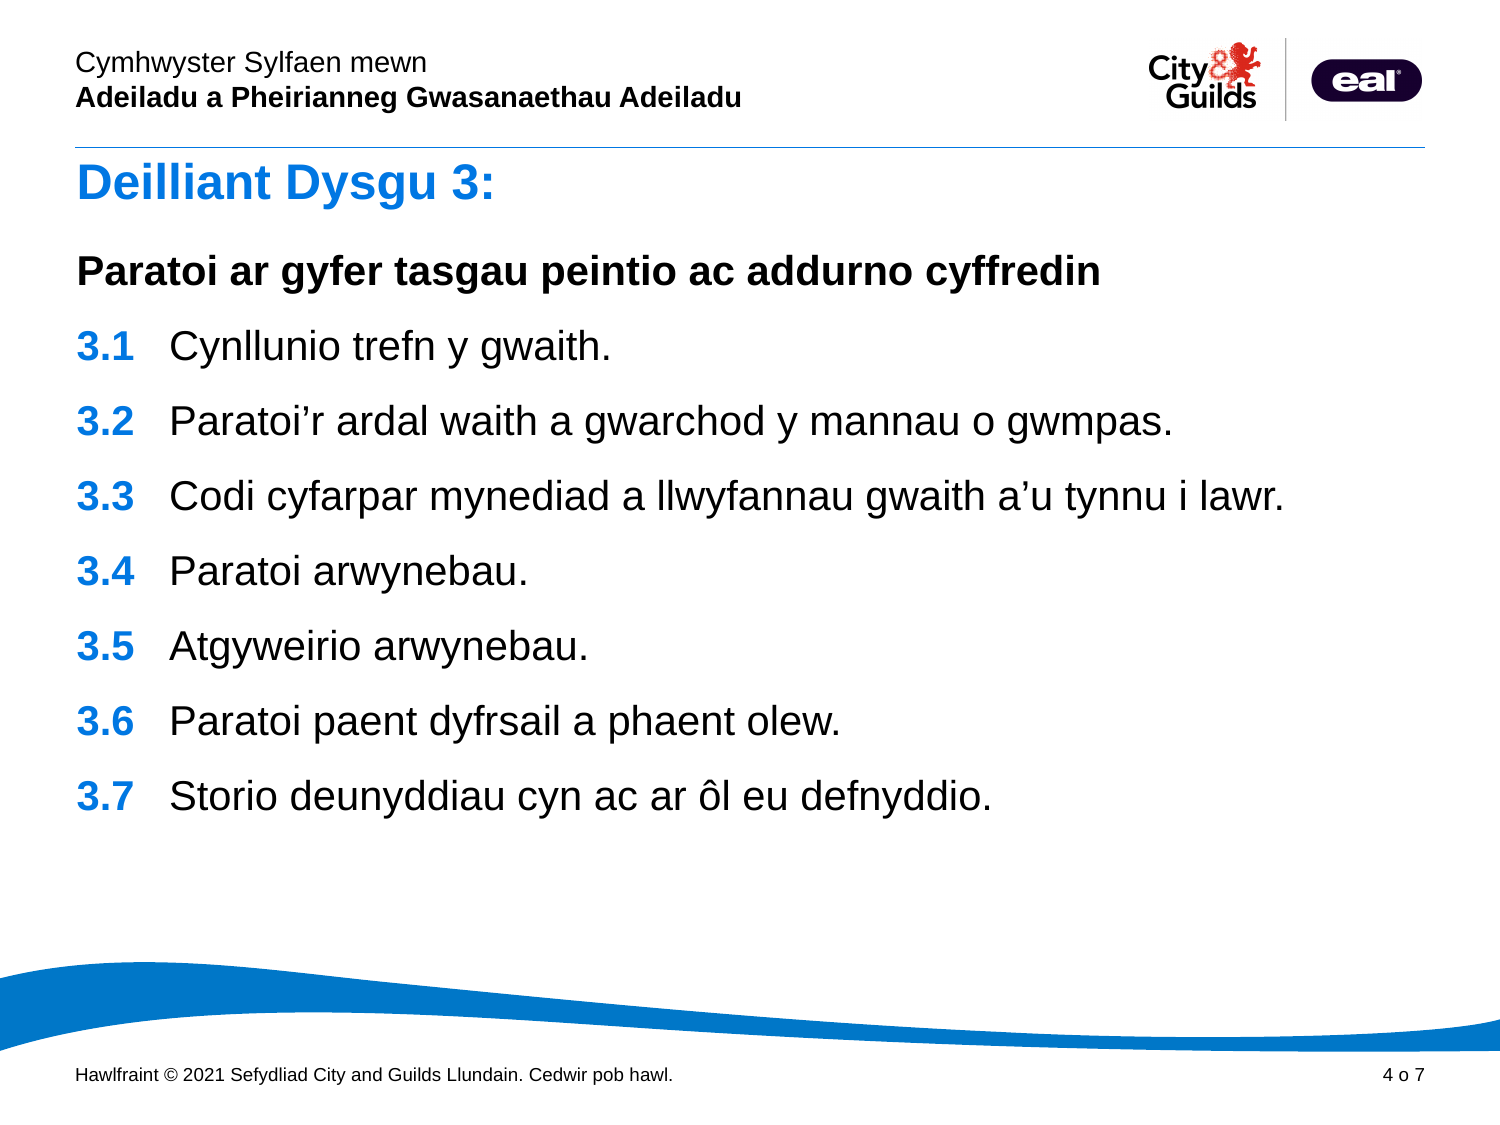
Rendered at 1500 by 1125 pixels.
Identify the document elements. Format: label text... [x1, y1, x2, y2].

picture [1149, 38, 1422, 121]
list Paratoi ar gyfer tasgau peintio ac addurno cyffredin 3.1 Cynllunio trefn y gwaith. 3.2 Paratoi’r ardal waith a gwarchod y mannau o gwmpas. 3.3 Codi cyfarpar mynediad a llwyfannau gwaith a’u tynnu i lawr. 3.4 Paratoi arwynebau. 3.5 Atgyweirio arwynebau. 3.6 Paratoi paent dyfrsail a phaent olew. 3.7 Storio deunyddiau cyn ac ar ôl eu defnyddio. [76, 243, 1427, 941]
title Deilliant Dysgu 3: [76, 148, 1427, 213]
